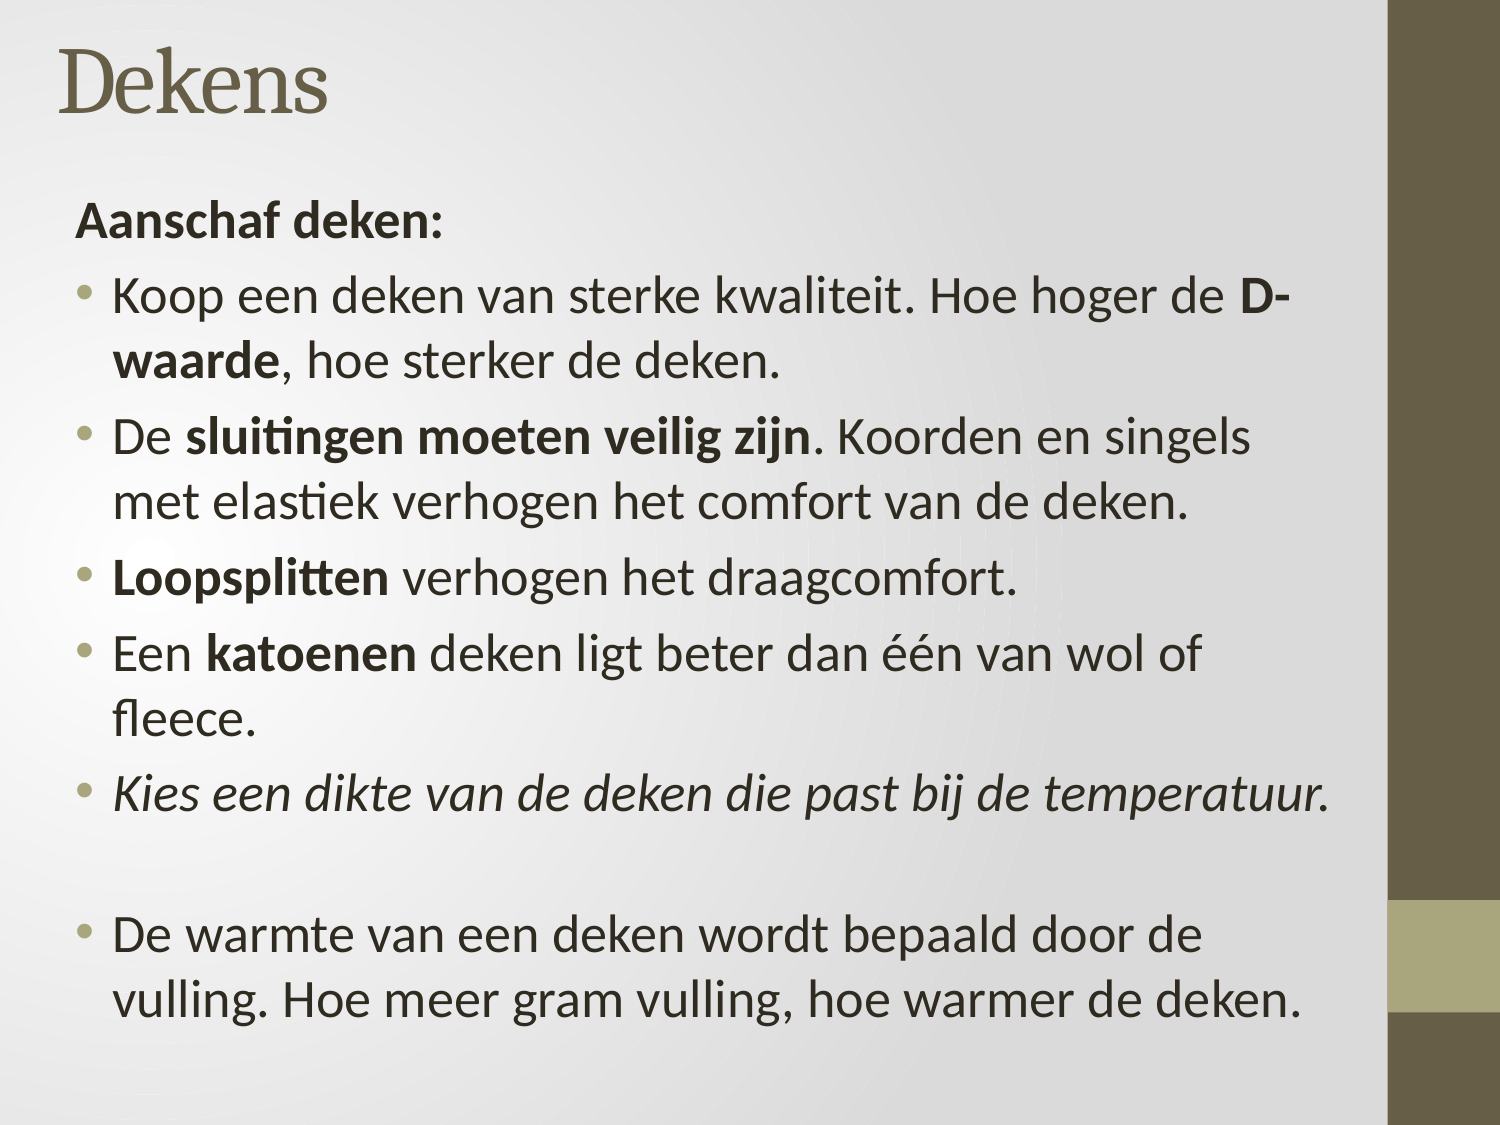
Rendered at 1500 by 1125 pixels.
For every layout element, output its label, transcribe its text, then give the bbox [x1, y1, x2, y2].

list Aanschaf deken: Koop een deken van sterke kwaliteit. Hoe hoger de D-waarde, hoe sterker de deken. De sluitingen moeten veilig zijn. Koorden en singels met elastiek verhogen het comfort van de deken. Loopsplitten verhogen het draagcomfort. Een katoenen deken ligt beter dan één van wol of fleece. Kies een dikte van de deken die past bij de temperatuur. De warmte van een deken wordt bepaald door de vulling. Hoe meer gram vulling, hoe warmer de deken. [41, 176, 1353, 1122]
title Dekens [41, 0, 1290, 153]
